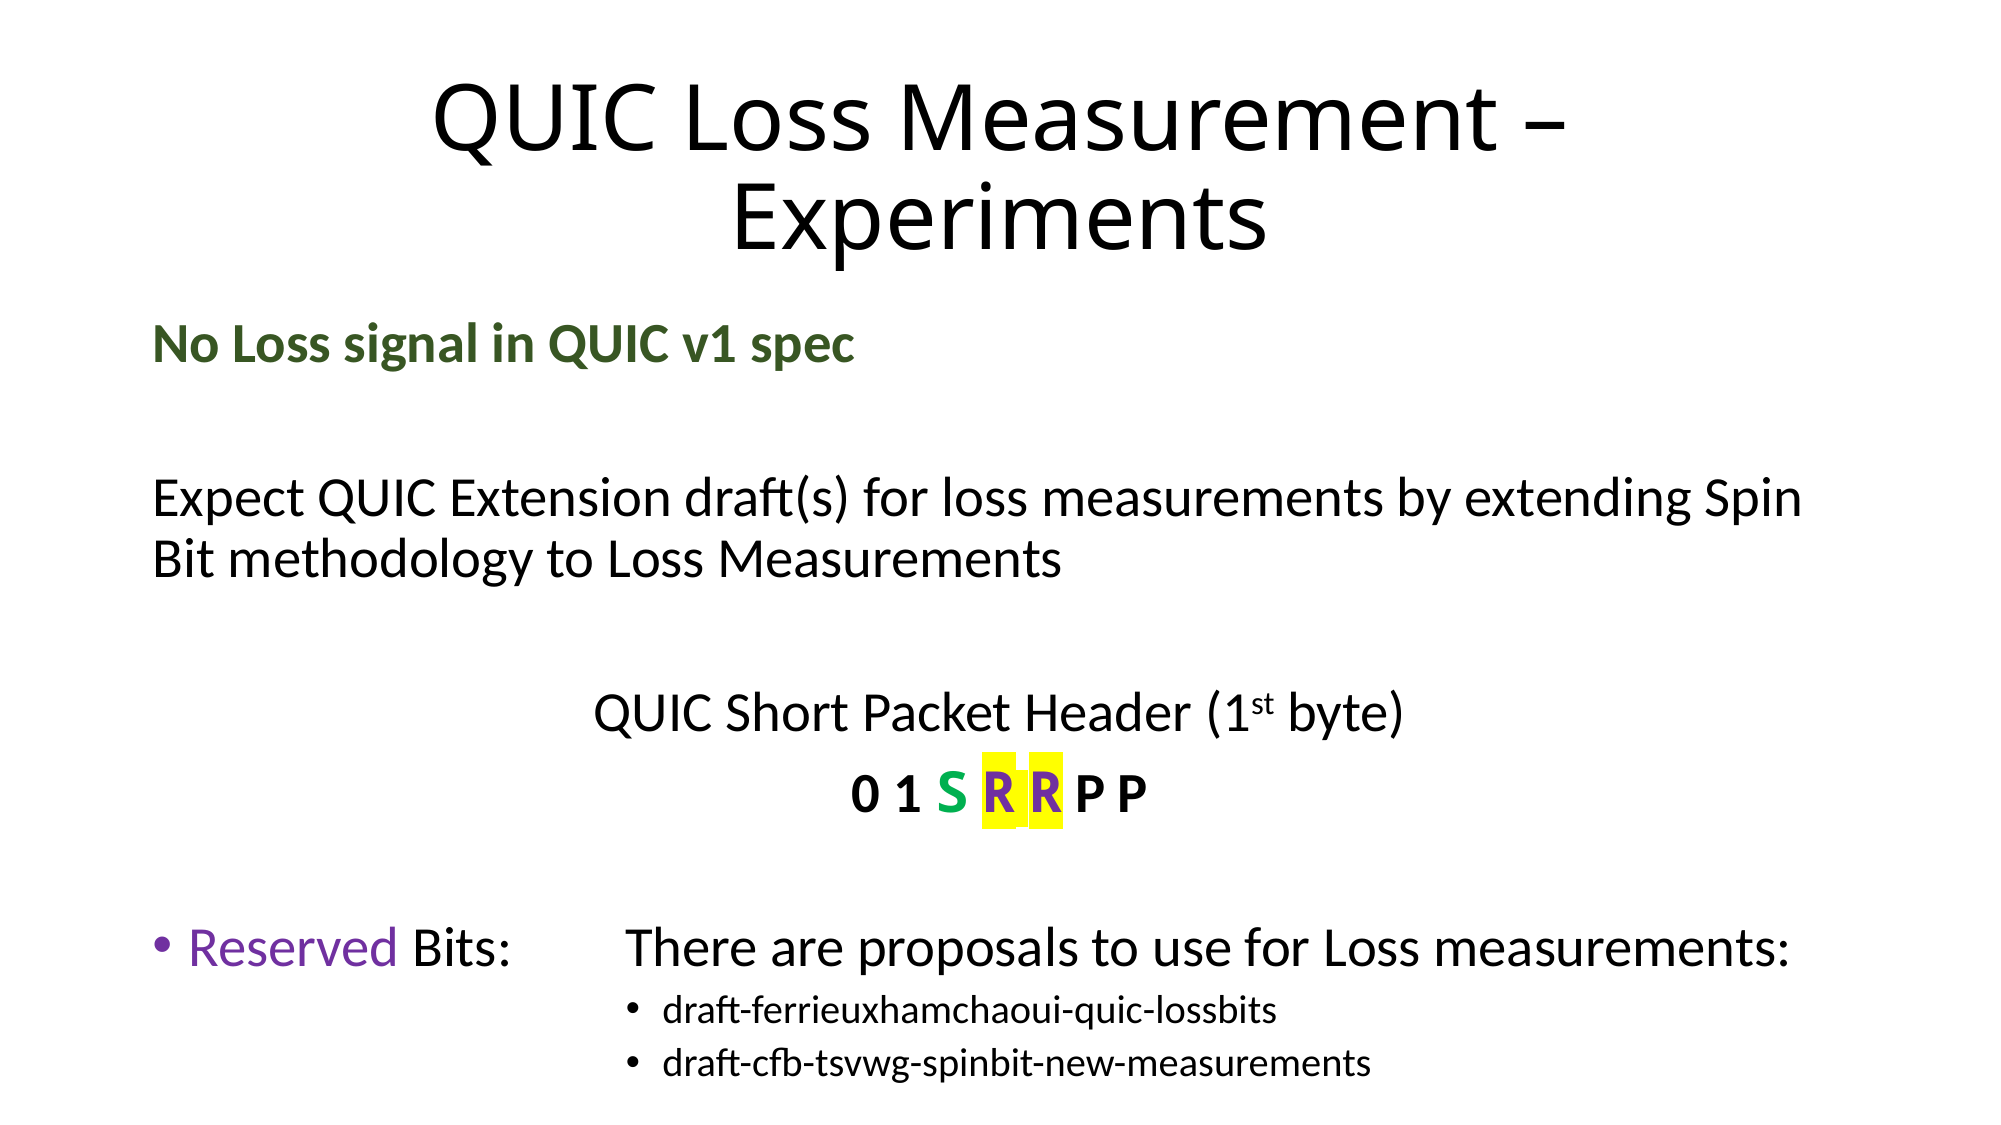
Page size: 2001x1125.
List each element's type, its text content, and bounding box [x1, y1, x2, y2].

list No Loss signal in QUIC v1 spec Expect QUIC Extension draft(s) for loss measurements by extending Spin Bit methodology to Loss Measurements QUIC Short Packet Header (1st byte) 0 1 S R R P P Reserved Bits: There are proposals to use for Loss measurements: draft-ferrieuxhamchaoui-quic-lossbits draft-cfb-tsvwg-spinbit-new-measurements [137, 306, 1863, 1100]
title QUIC Loss Measurement – Experiments [137, 61, 1863, 279]
